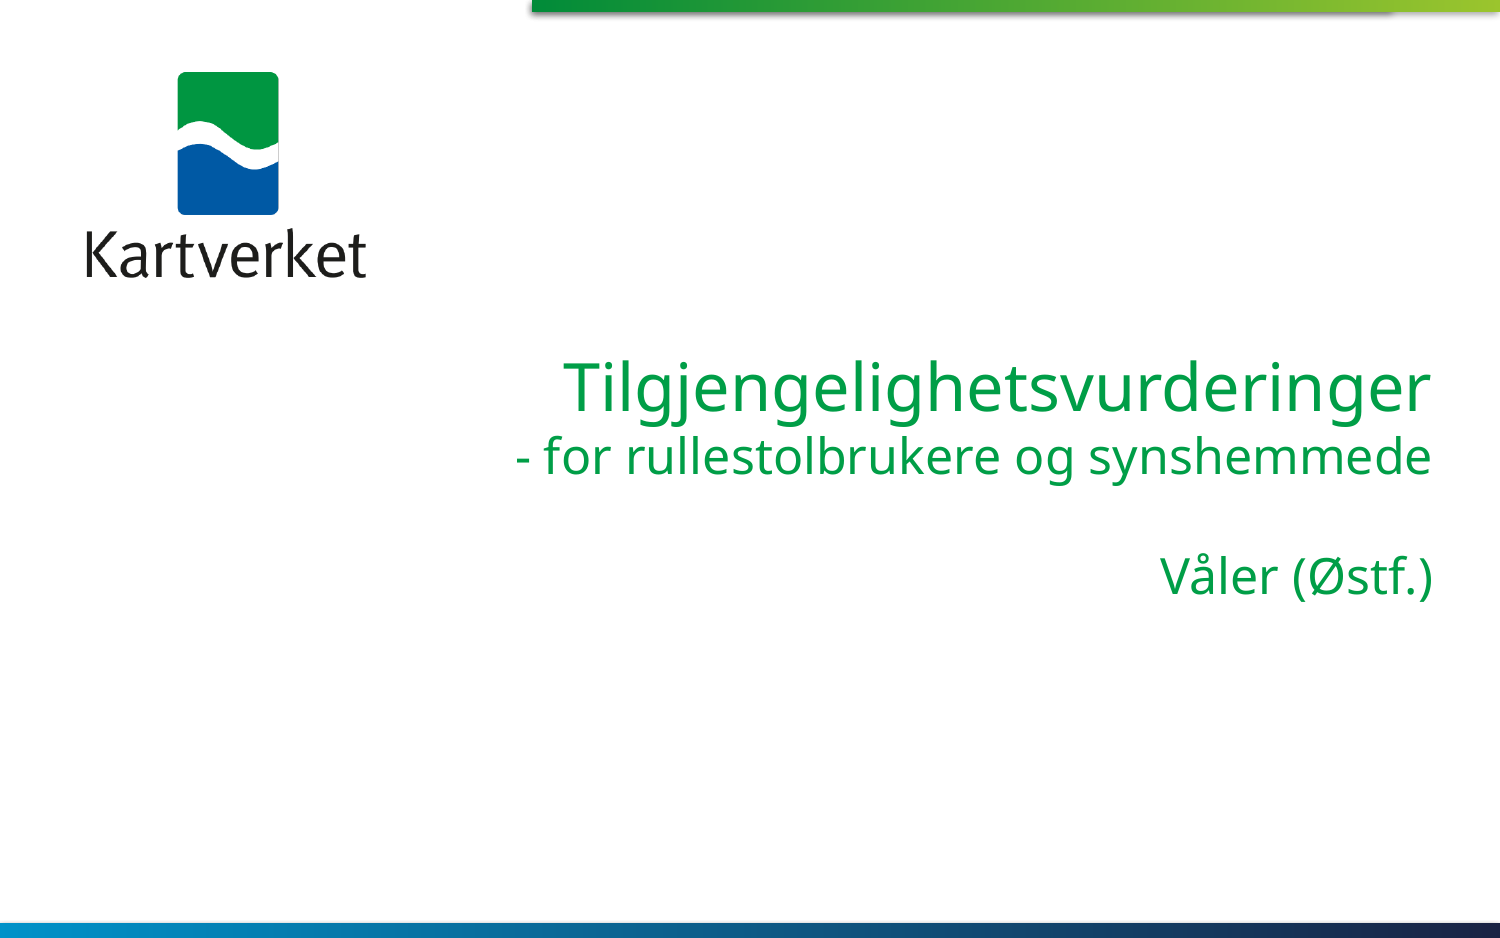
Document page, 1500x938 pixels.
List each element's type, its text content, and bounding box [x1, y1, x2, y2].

text_box Tilgjengelighetsvurderinger - for rullestolbrukere og synshemmede Våler (Østf.) [66, 337, 1449, 613]
